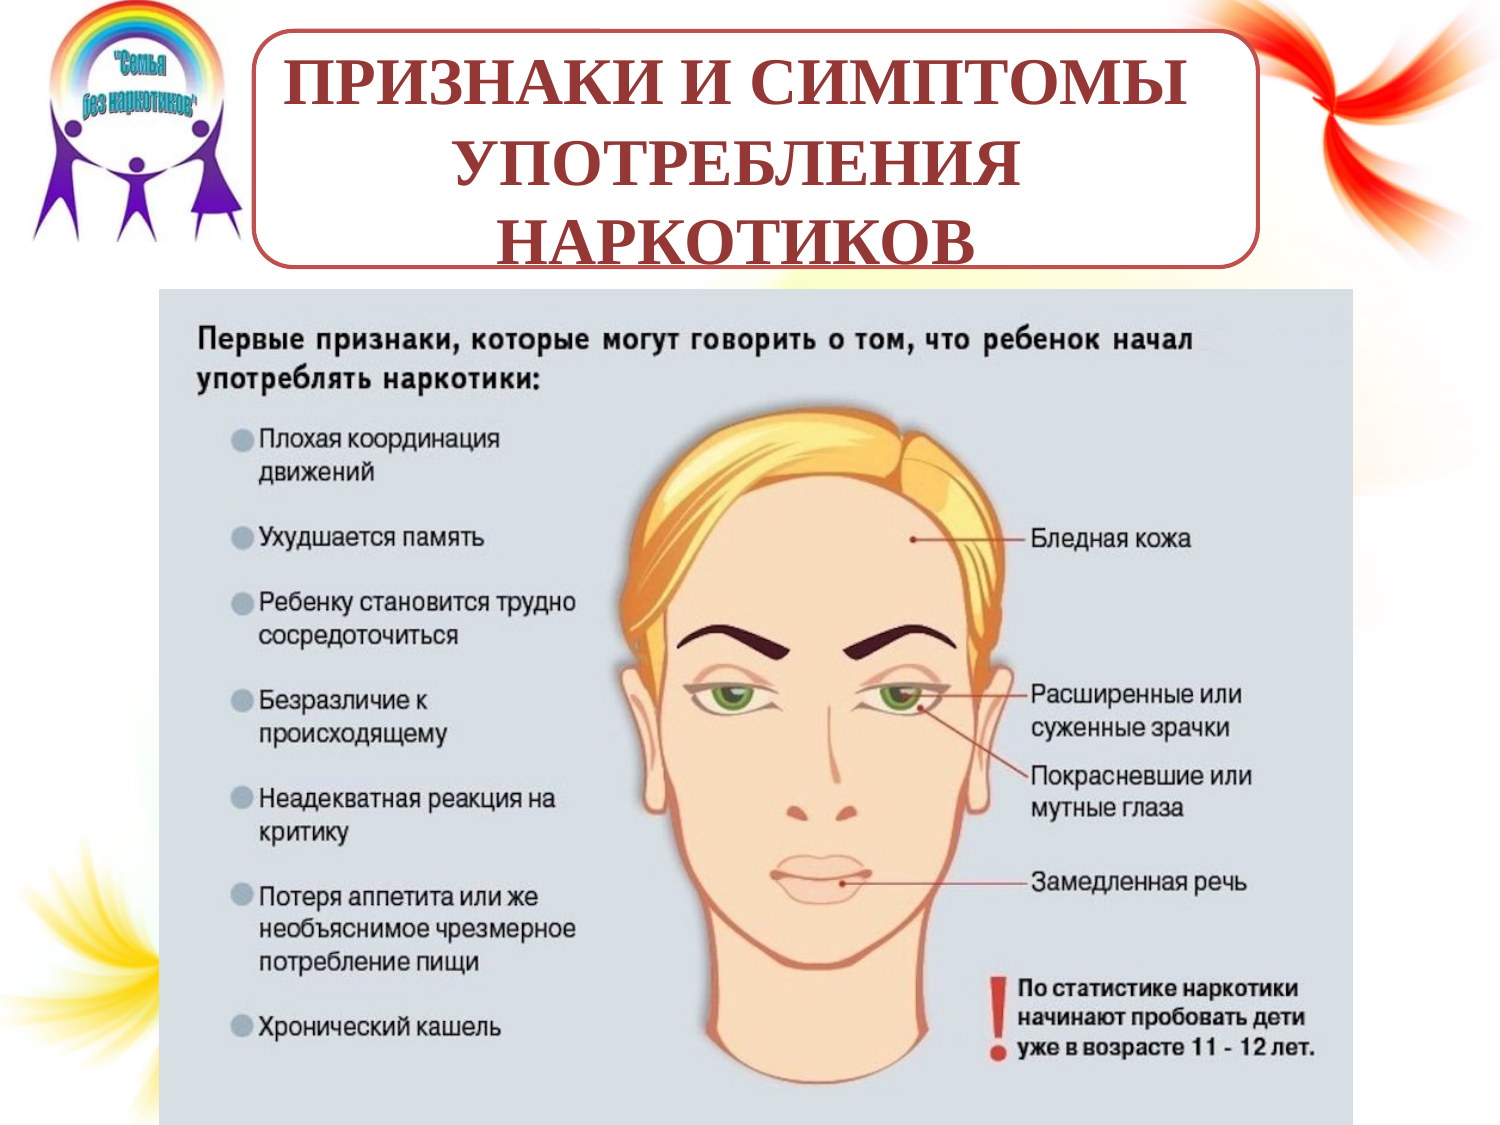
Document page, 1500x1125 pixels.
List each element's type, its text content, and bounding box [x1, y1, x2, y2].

text_box [283, 28, 1260, 270]
text_box ПРИЗНАКИ И СИМПТОМЫ УПОТРЕБЛЕНИЯ НАРКОТИКОВ [265, 30, 1208, 286]
picture [1152, 0, 1500, 286]
picture [29, 0, 243, 243]
picture [0, 289, 1353, 1125]
text_box [251, 39, 265, 259]
